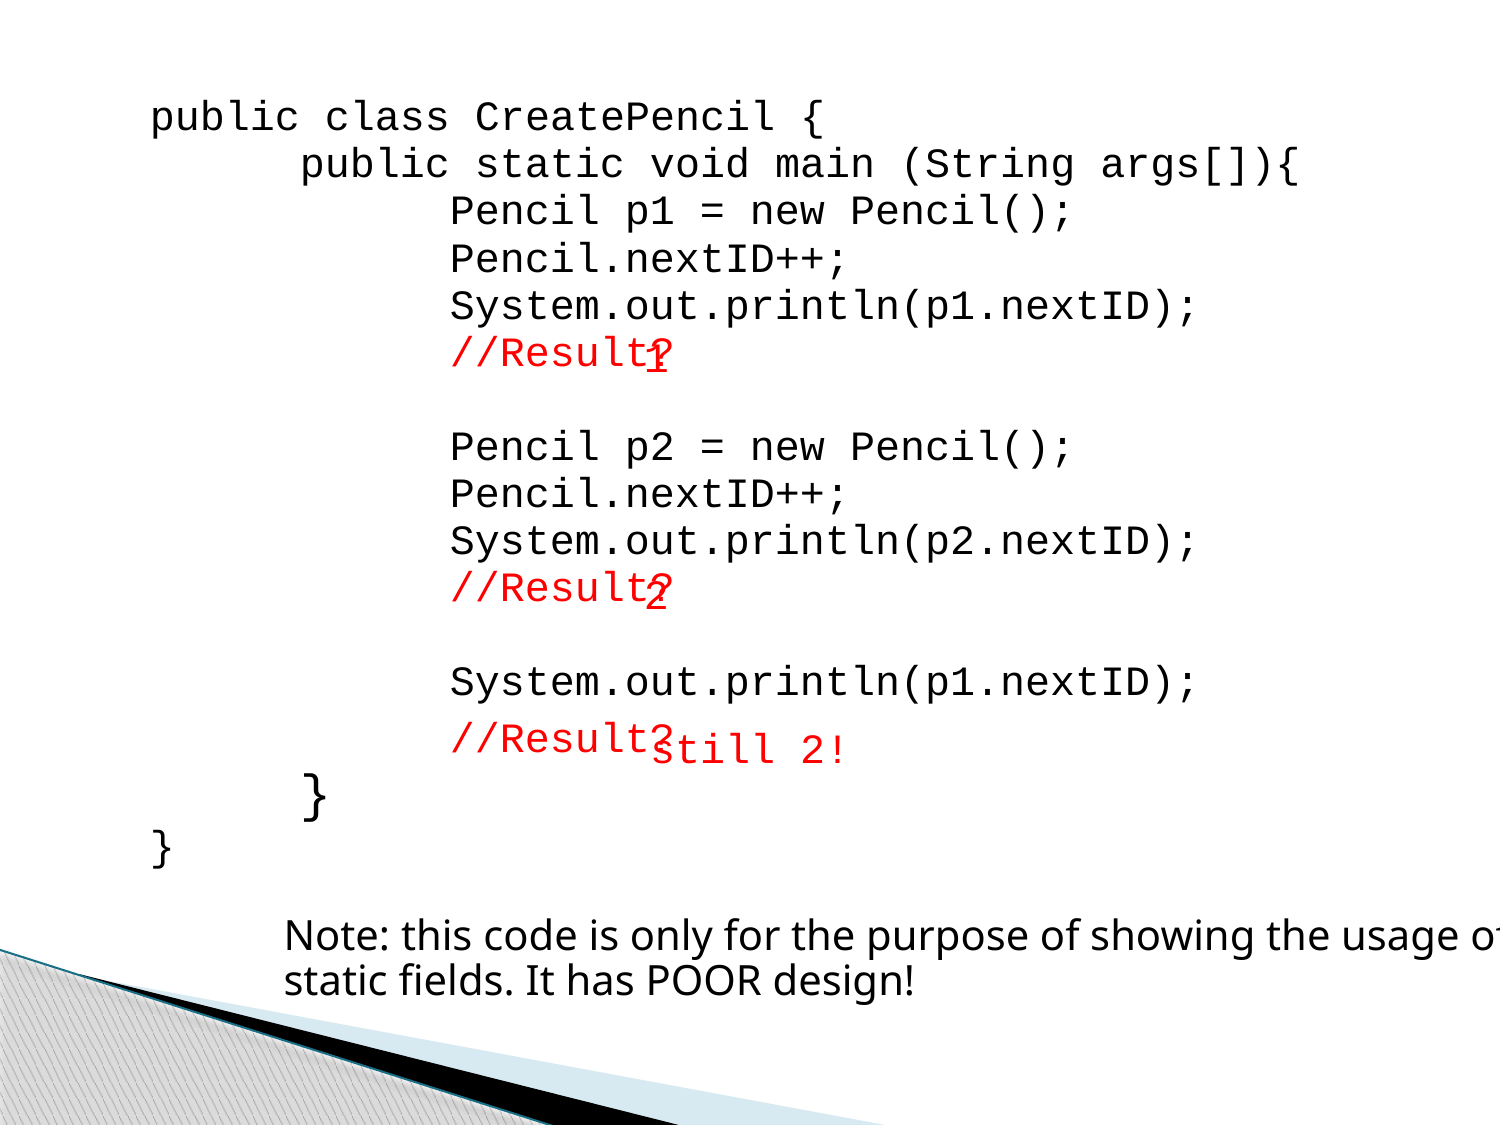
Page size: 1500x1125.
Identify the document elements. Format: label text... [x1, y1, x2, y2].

text_box Note: this code is only for the purpose of showing the usage of static fields. It has POOR design! [212, 907, 1500, 1012]
text_box 1 [624, 324, 688, 388]
list public class CreatePencil { public static void main (String args[]){ Pencil p1 = new Pencil(); Pencil.nextID++; System.out.println(p1.nextID); //Result? Pencil p2 = new Pencil(); Pencil.nextID++; System.out.println(p2.nextID); //Result? System.out.println(p1.nextID); //Result? } } [75, 87, 1425, 877]
text_box still 2! [650, 722, 850, 773]
text_box 2 [624, 561, 688, 625]
